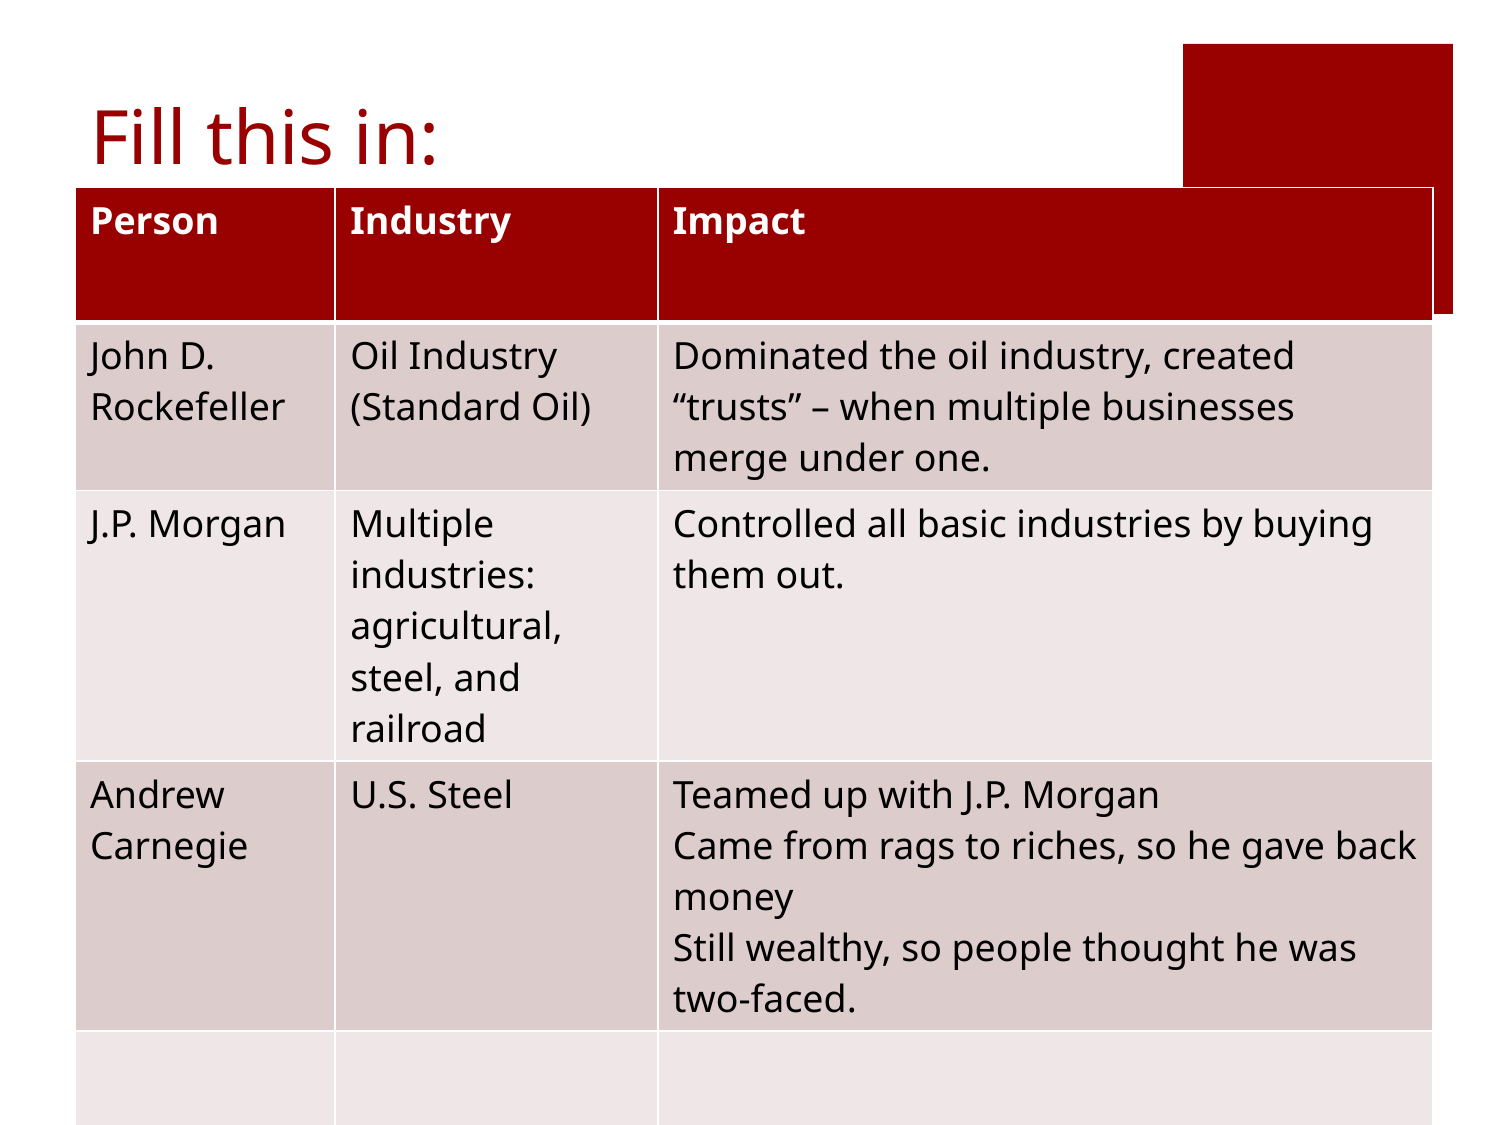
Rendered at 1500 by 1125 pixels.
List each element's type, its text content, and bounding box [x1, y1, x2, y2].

table_cell [336, 1032, 657, 1125]
table_cell [659, 1032, 1432, 1125]
table_cell U.S. Steel [336, 762, 657, 1030]
table_header Impact [659, 188, 1432, 320]
table_cell Controlled all basic industries by buying them out. [659, 491, 1432, 760]
table_cell J.P. Morgan [76, 491, 334, 760]
table_header Person [76, 188, 334, 320]
table_cell Multiple industries: agricultural, steel, and railroad [336, 491, 657, 760]
table_cell Andrew Carnegie [76, 762, 334, 1030]
table_cell Oil Industry (Standard Oil) [336, 325, 657, 490]
table_header Industry [336, 188, 657, 320]
title Fill this in: [75, 0, 1143, 187]
table_cell Teamed up with J.P. Morgan Came from rags to riches, so he gave back money Still wealthy, so people thought he was two-faced. [659, 762, 1432, 1030]
table_cell [76, 1032, 334, 1125]
table_cell Dominated the oil industry, created “trusts” – when multiple businesses merge under one. [659, 325, 1432, 490]
table_cell John D. Rockefeller [76, 325, 334, 490]
